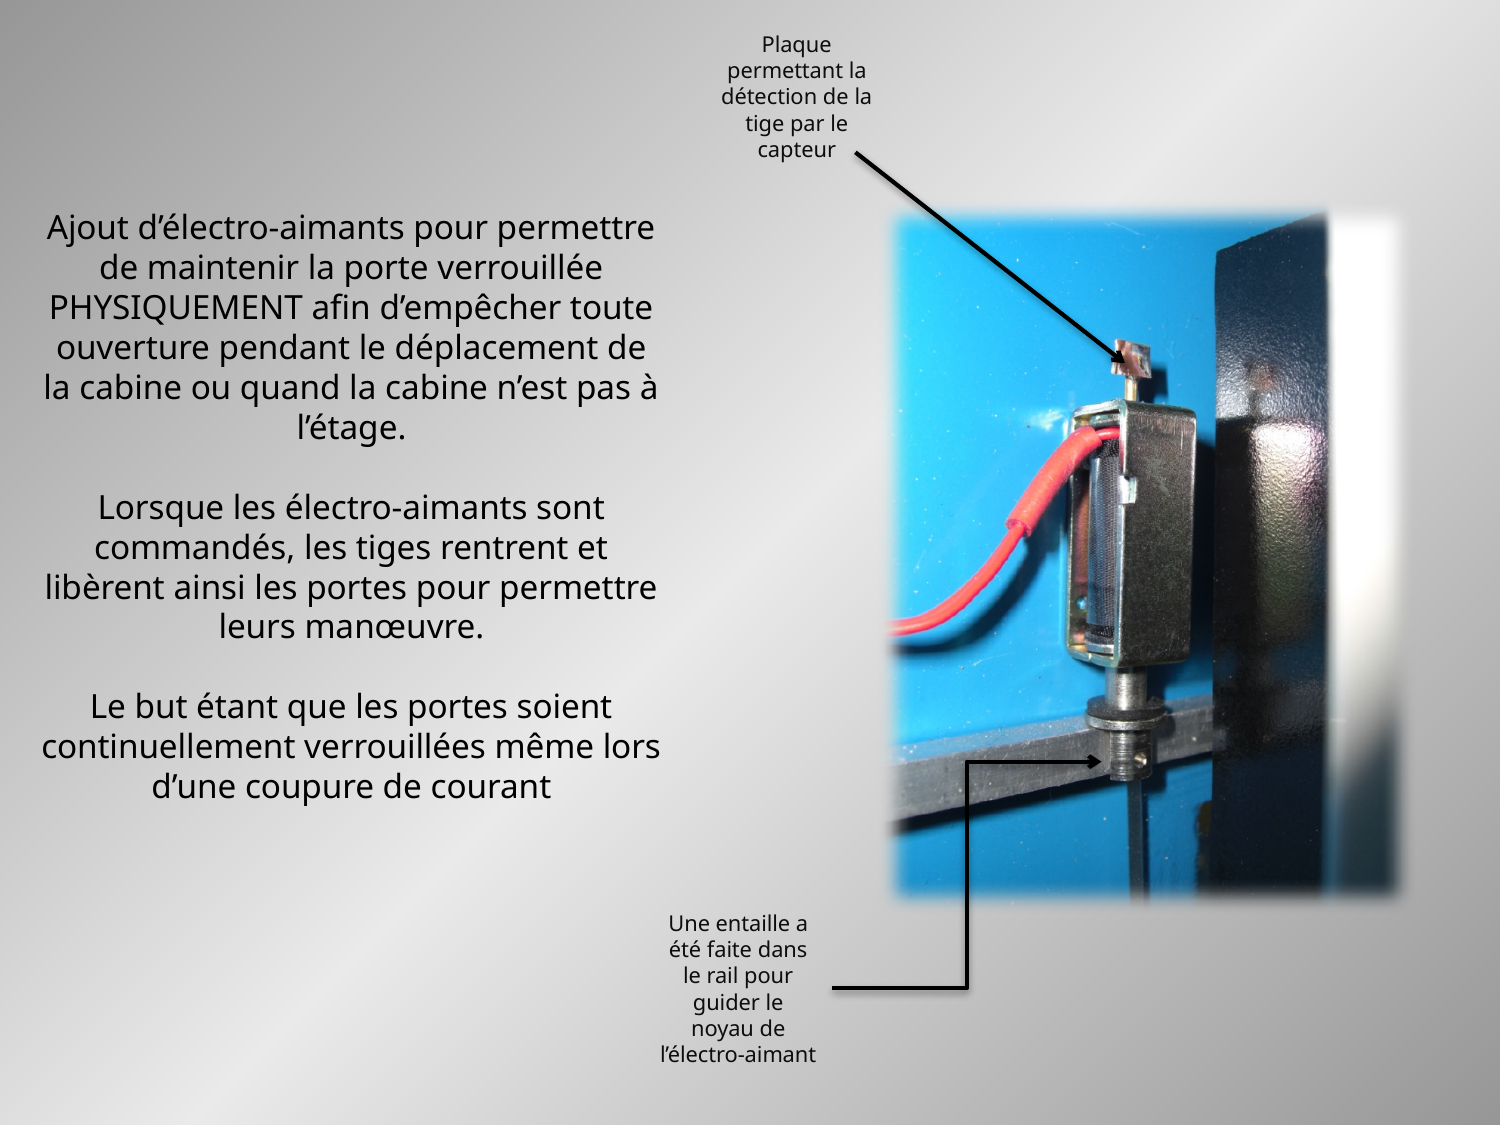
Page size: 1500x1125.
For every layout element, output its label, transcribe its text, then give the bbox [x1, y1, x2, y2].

text_box Plaque permettant la détection de la tige par le capteur [703, 23, 891, 170]
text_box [831, 761, 1102, 990]
text_box Une entaille a été faite dans le rail pour guider le noyau de l’électro-aimant [644, 902, 832, 1075]
text_box Ajout d’électro-aimants pour permettre de maintenir la porte verrouillée PHYSIQUEMENT afin d’empêcher toute ouverture pendant le déplacement de la cabine ou quand la cabine n’est pas à l’étage. Lorsque les électro-aimants sont commandés, les tiges rentrent et libèrent ainsi les portes pour permettre leurs manœuvre. Le but étant que les portes soient continuellement verrouillées même lors d’une coupure de courant [23, 199, 680, 813]
picture [878, 198, 1416, 915]
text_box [855, 152, 1126, 364]
